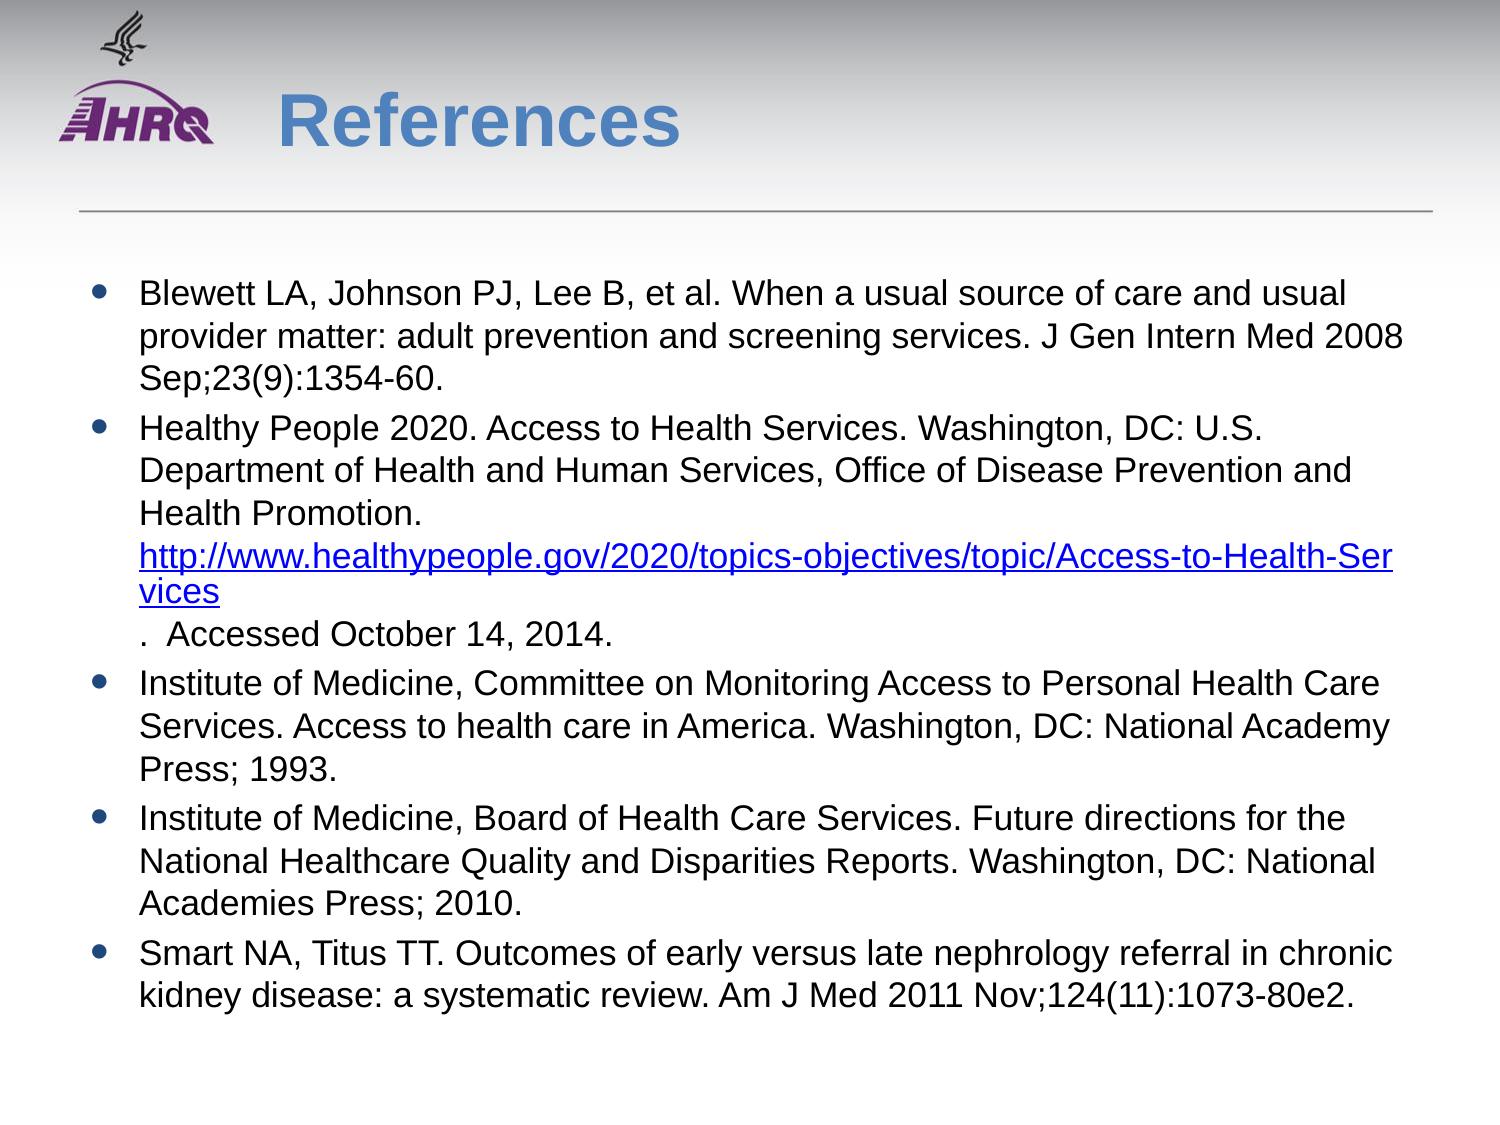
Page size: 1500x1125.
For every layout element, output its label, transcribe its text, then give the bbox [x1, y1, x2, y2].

list Blewett LA, Johnson PJ, Lee B, et al. When a usual source of care and usual provider matter: adult prevention and screening services. J Gen Intern Med 2008 Sep;23(9):1354-60. Healthy People 2020. Access to Health Services. Washington, DC: U.S. Department of Health and Human Services, Office of Disease Prevention and Health Promotion. http://www.healthypeople.gov/2020/topics-objectives/topic/Access-to-Health-Services. Accessed October 14, 2014. Institute of Medicine, Committee on Monitoring Access to Personal Health Care Services. Access to health care in America. Washington, DC: National Academy Press; 1993. Institute of Medicine, Board of Health Care Services. Future directions for the National Healthcare Quality and Disparities Reports. Washington, DC: National Academies Press; 2010. Smart NA, Titus TT. Outcomes of early versus late nephrology referral in chronic kidney disease: a systematic review. Am J Med 2011 Nov;124(11):1073-80e2. [75, 262, 1425, 1005]
picture [0, 0, 1500, 1125]
title References [262, 45, 1425, 188]
